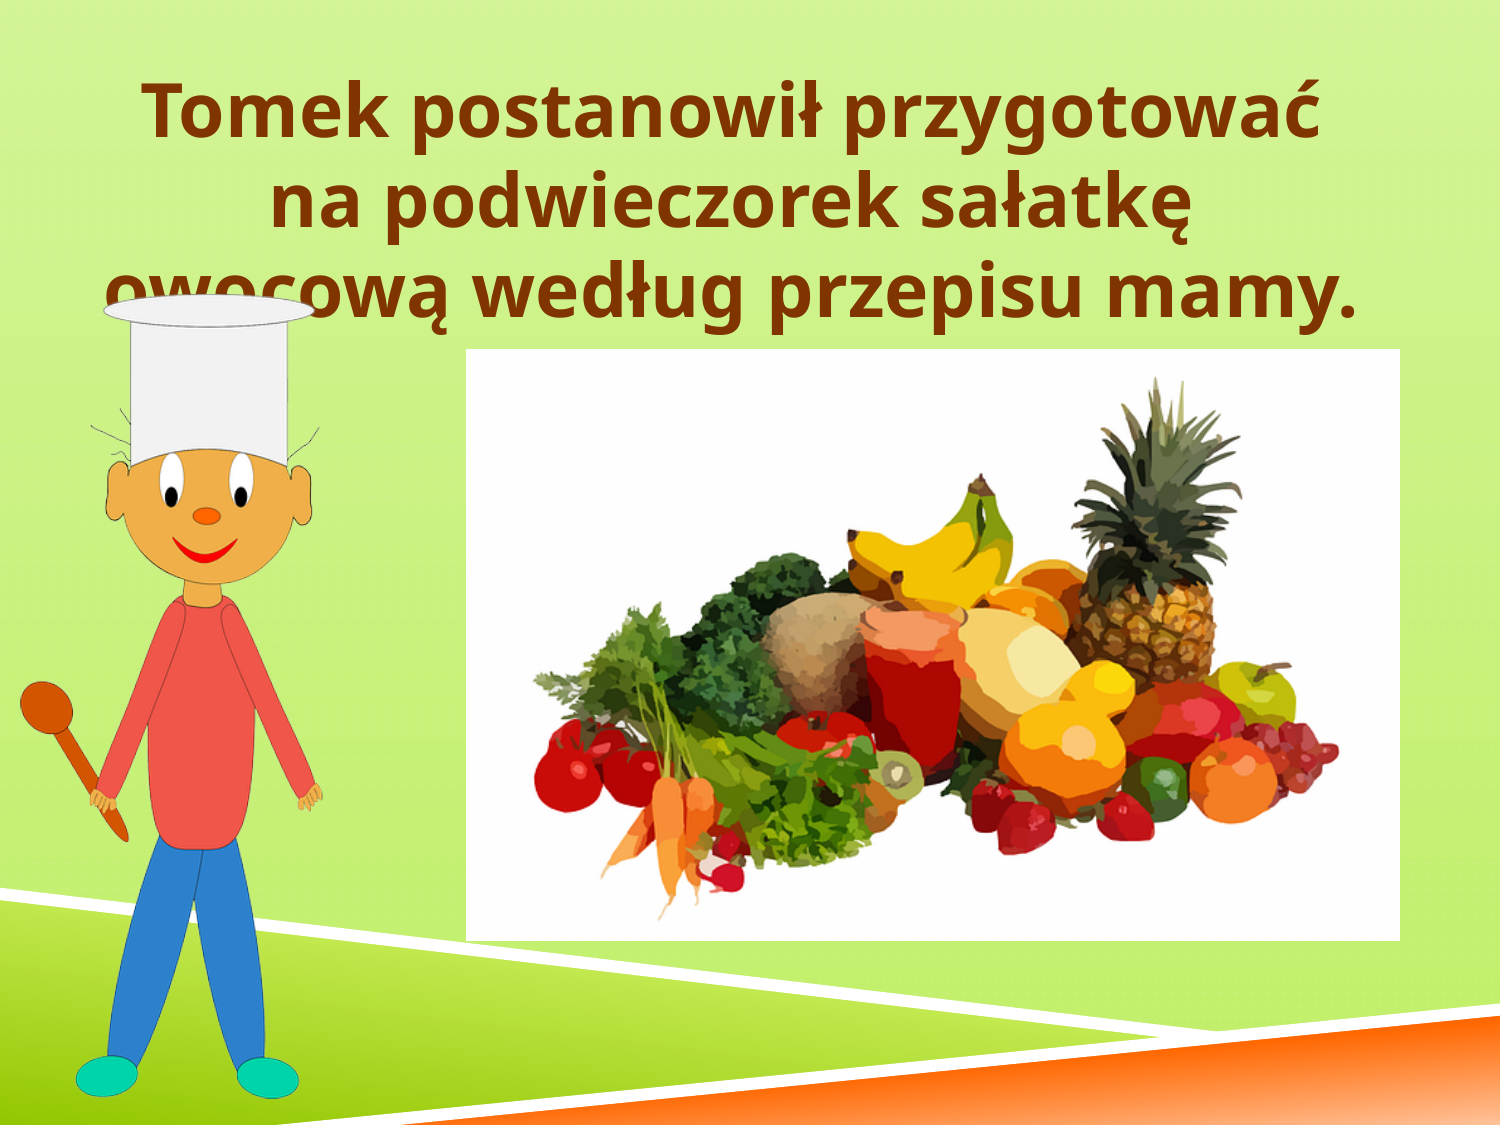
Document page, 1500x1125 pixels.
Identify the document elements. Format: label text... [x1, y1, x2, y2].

list Tomek postanowił przygotować na podwieczorek sałatkę owocową według przepisu mamy. [88, 54, 1364, 403]
picture [0, 294, 373, 1099]
picture [466, 349, 1400, 941]
